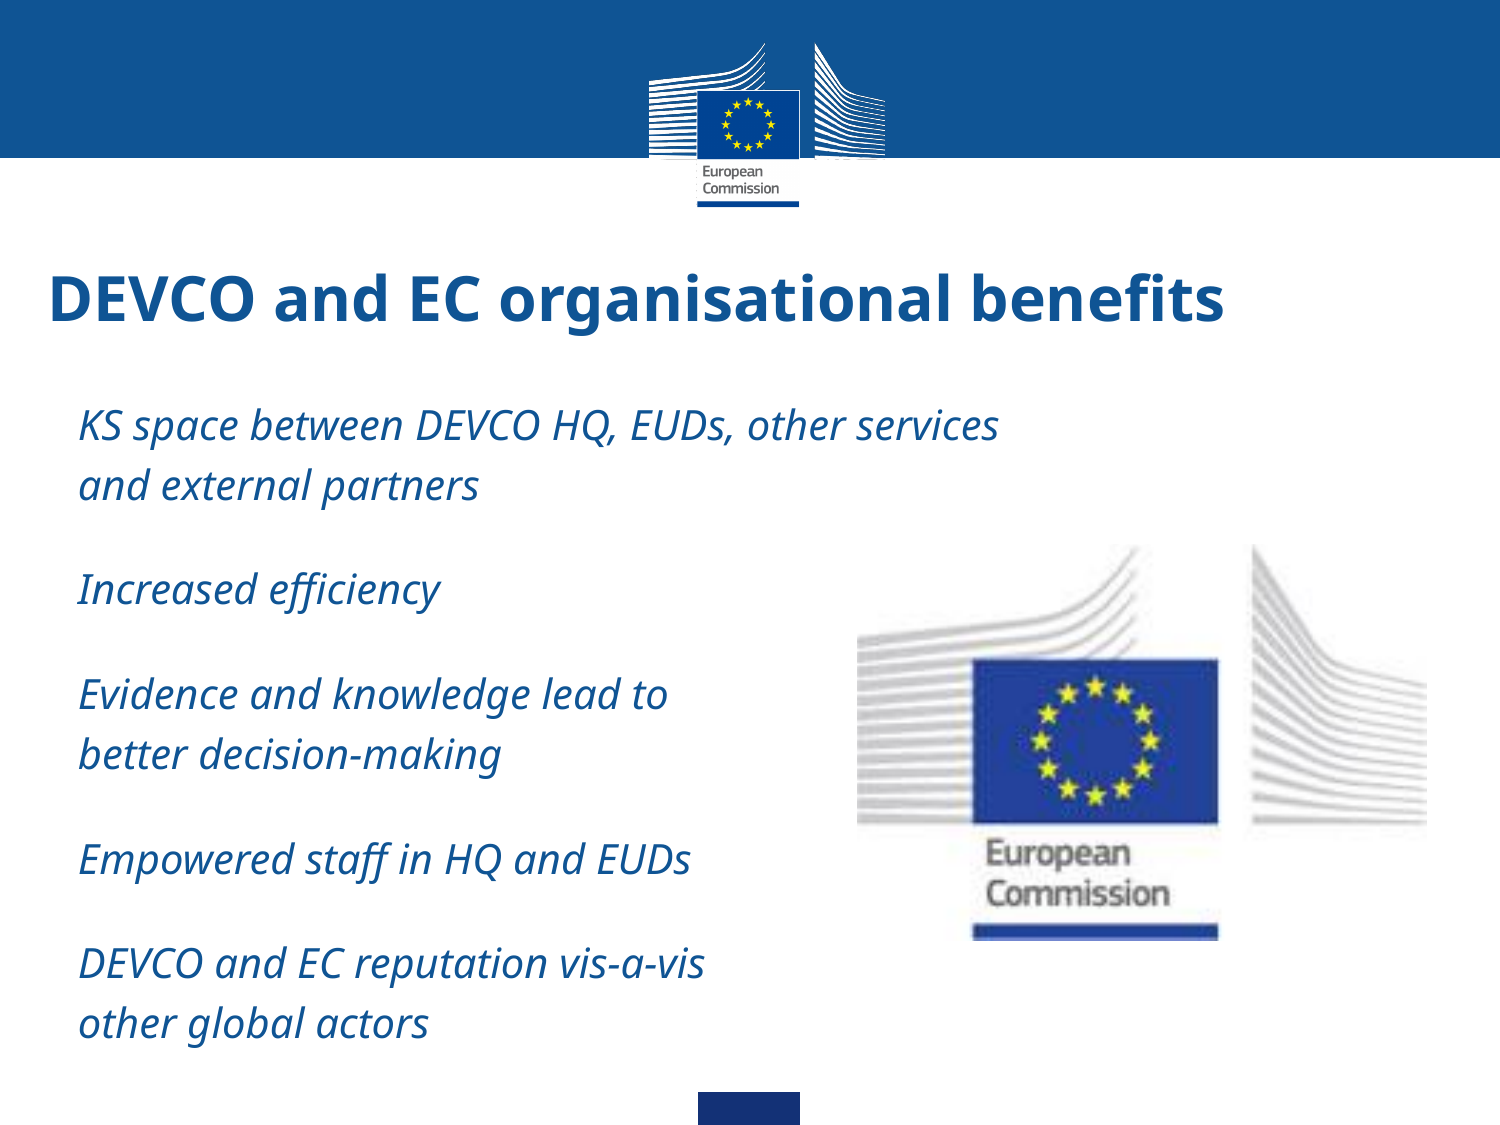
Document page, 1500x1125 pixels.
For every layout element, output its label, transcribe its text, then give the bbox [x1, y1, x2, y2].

list KS space between DEVCO HQ, EUDs, other services and external partners Increased efficiency Evidence and knowledge lead to better decision-making Empowered staff in HQ and EUDs DEVCO and EC reputation vis-a-vis other global actors [63, 373, 1075, 1017]
picture [857, 544, 1428, 941]
title DEVCO and EC organisational benefits [32, 219, 1448, 374]
picture [649, 42, 885, 208]
